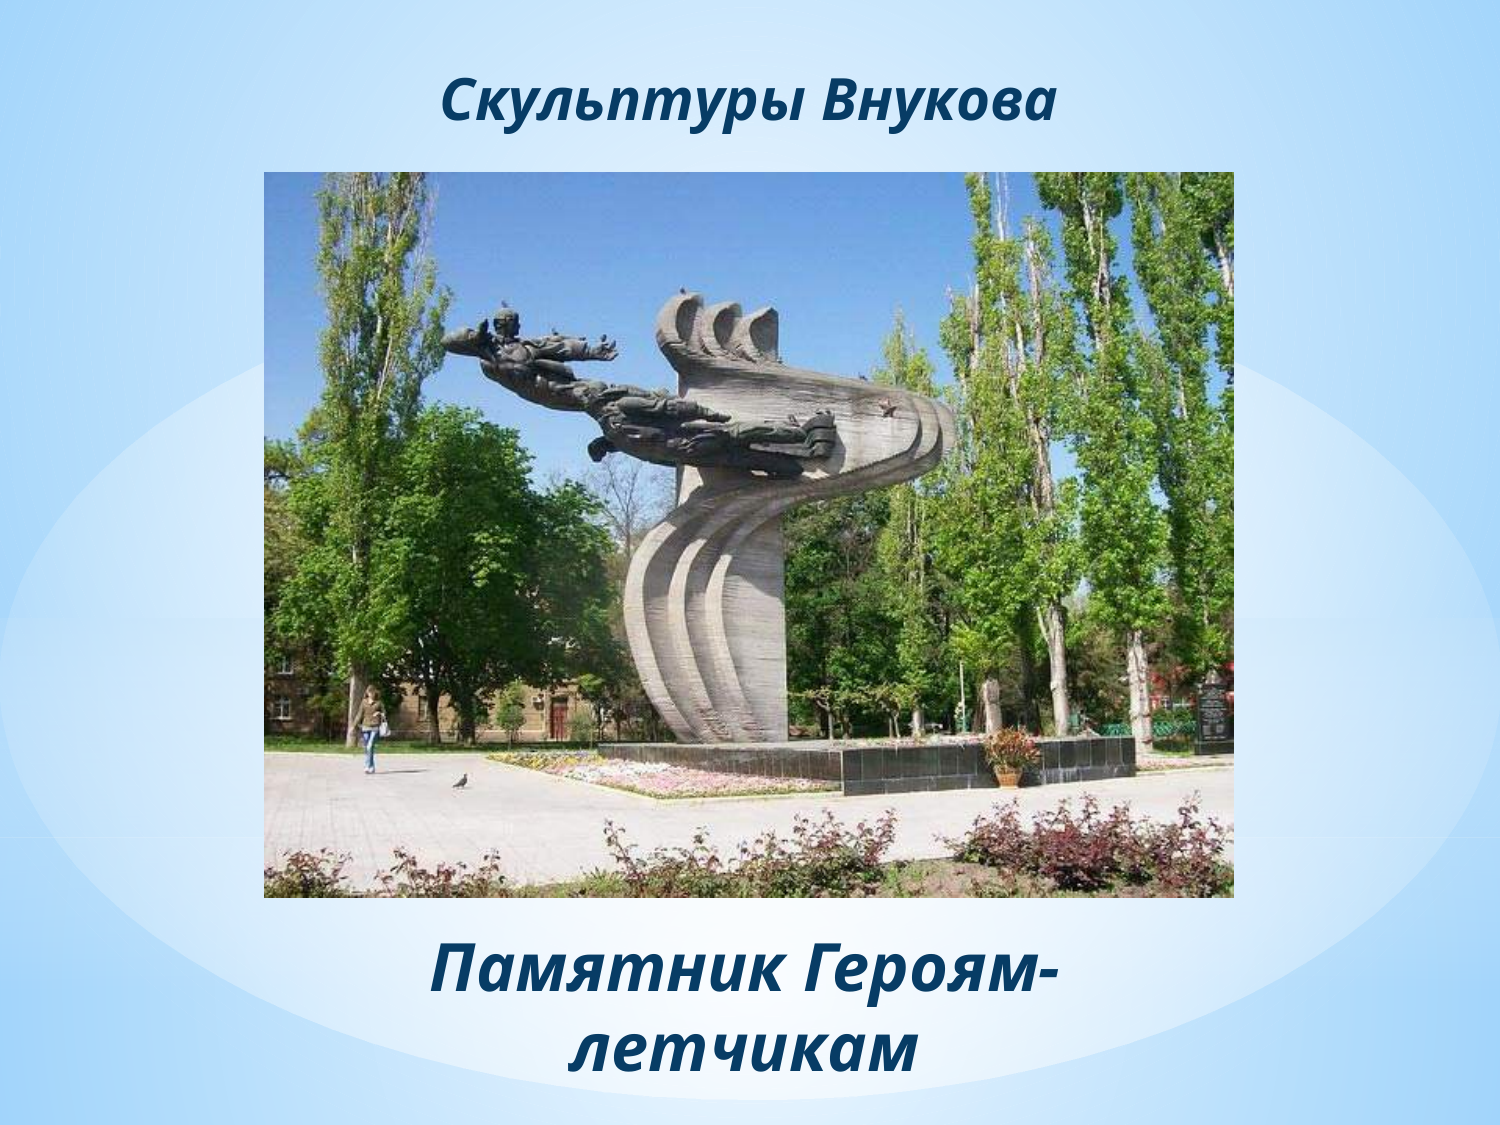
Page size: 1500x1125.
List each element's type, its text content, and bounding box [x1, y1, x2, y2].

text_box Скульптуры Внукова [424, 54, 1073, 140]
picture [264, 172, 1234, 898]
title Памятник Героям-летчикам [304, 916, 1186, 1011]
